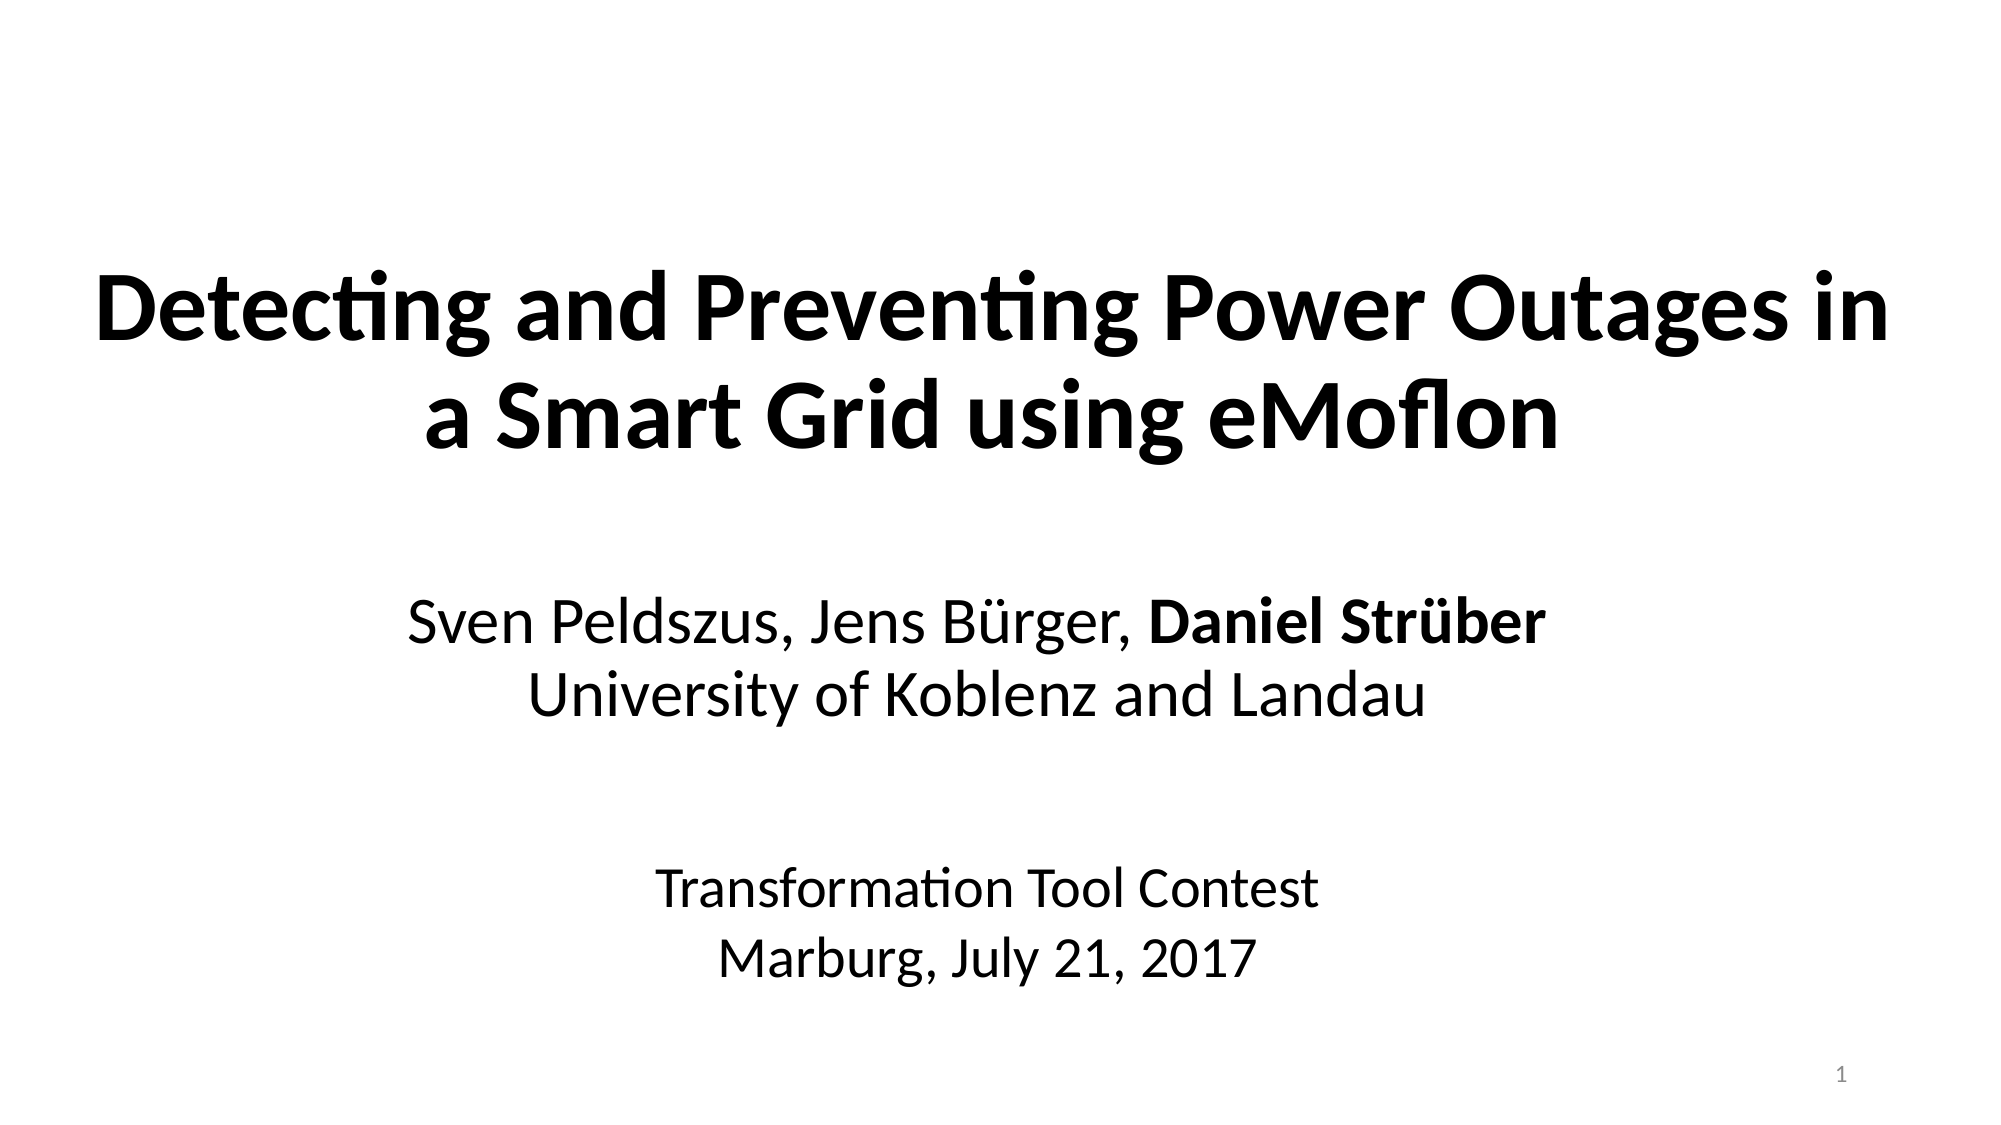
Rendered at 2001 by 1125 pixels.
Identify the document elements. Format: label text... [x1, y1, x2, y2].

title Detecting and Preventing Power Outages in a Smart Grid using eMoflon [78, 85, 1908, 478]
subtitle Sven Peldszus, Jens Bürger, Daniel Strüber University of Koblenz and Landau [120, 466, 1835, 738]
text_box Transformation Tool Contest Marburg, July 21, 2017 [210, 841, 1766, 997]
slide_number 1 [1412, 1042, 1863, 1103]
